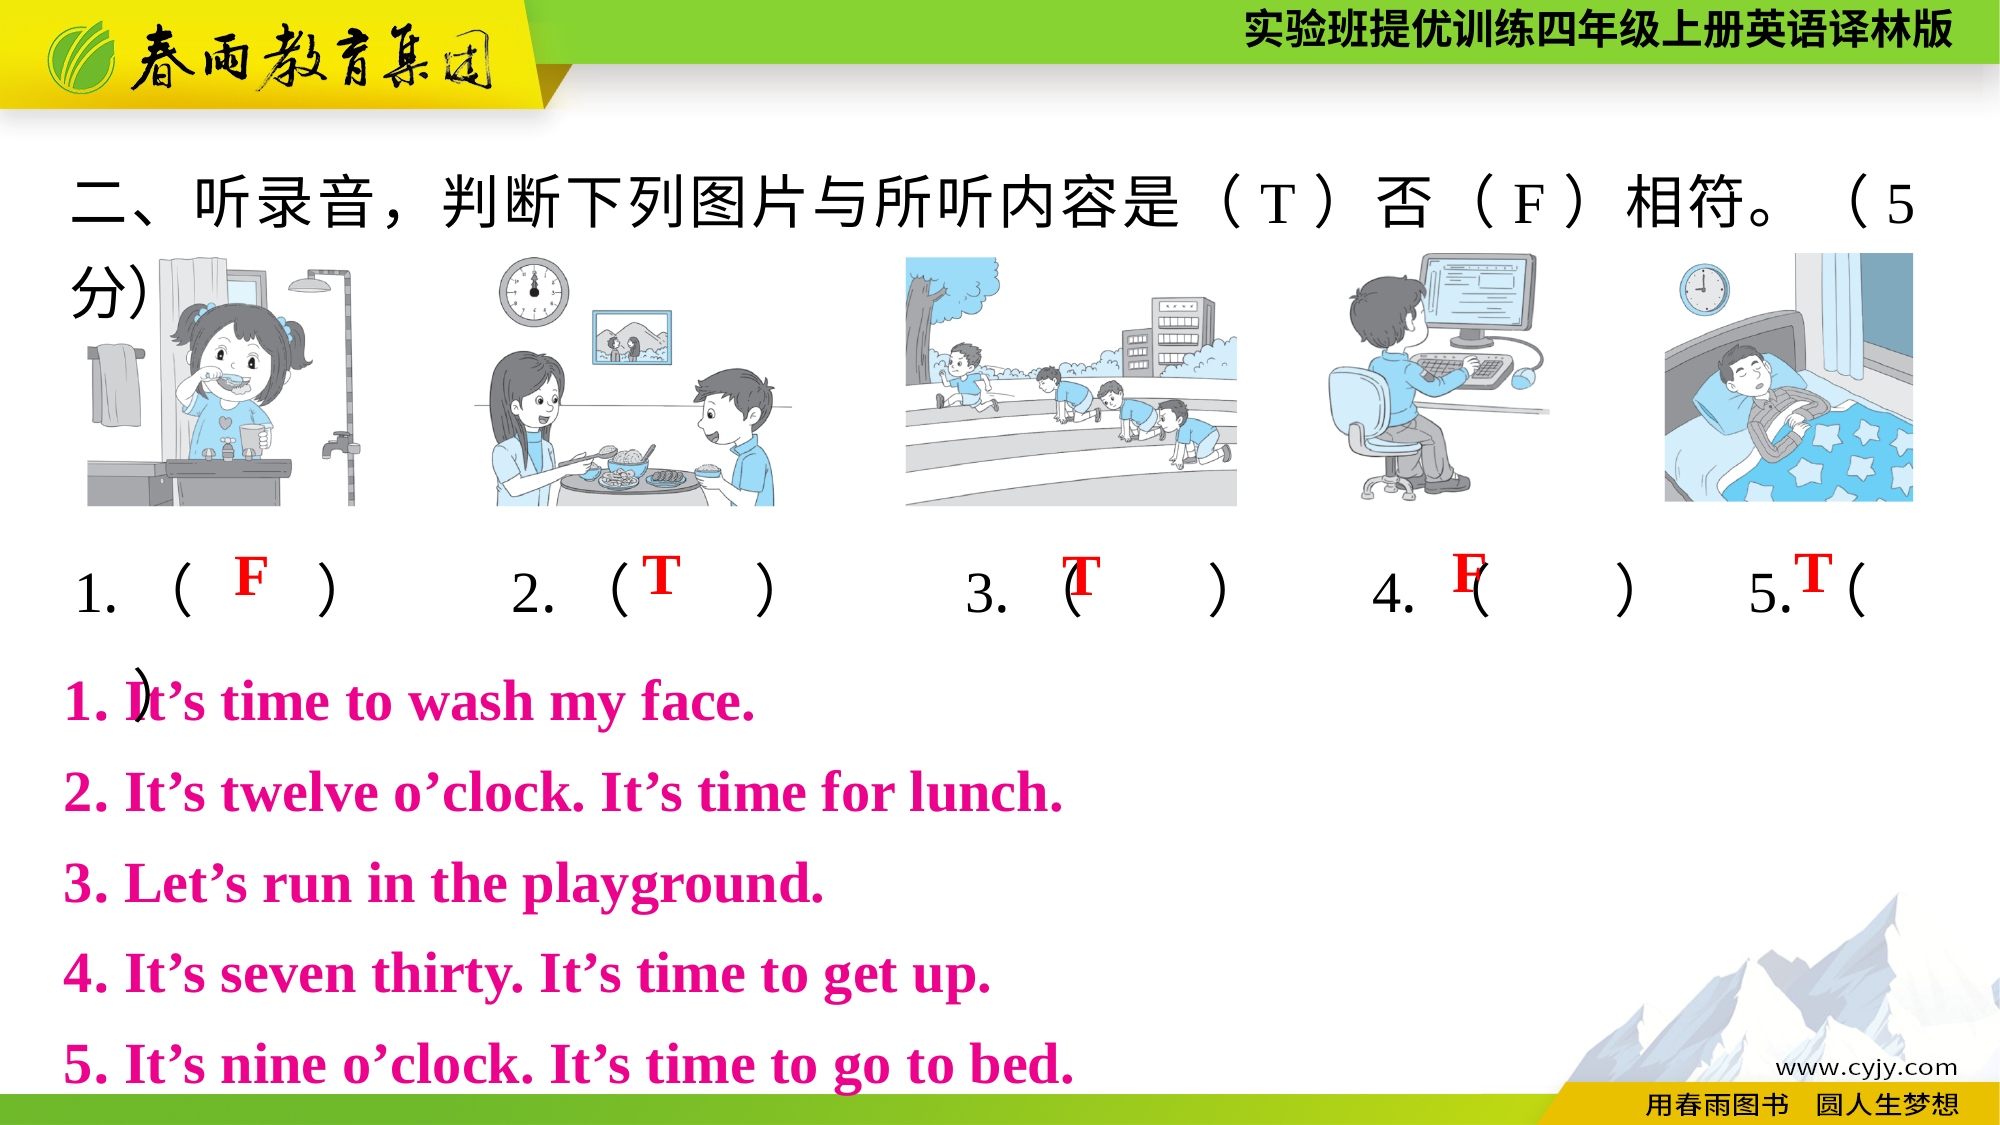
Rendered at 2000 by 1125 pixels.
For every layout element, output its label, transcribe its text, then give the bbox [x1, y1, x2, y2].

text_box T [1047, 529, 1116, 615]
picture [0, 0, 2000, 1125]
text_box 二、听录音，判断下列图片与所听内容是（T）否（F）相符。（5分） [54, 137, 1945, 334]
text_box T [1779, 534, 1849, 612]
list 1. It’s time to wash my face. 2. It’s twelve o’clock. It’s time for lunch. 3. Let’s run in the playground. 4. It’s seven thirty. It’s time to get up. 5. It’s nine o’clock. It’s time to go to bed. [48, 633, 1933, 1099]
text_box F [1437, 534, 1503, 612]
text_box 1.（ ） 2.（ ） 3.（ ） 4.（ ） 5.（ ） [59, 512, 1944, 737]
text_box F [219, 529, 285, 615]
text_box T [627, 529, 697, 614]
